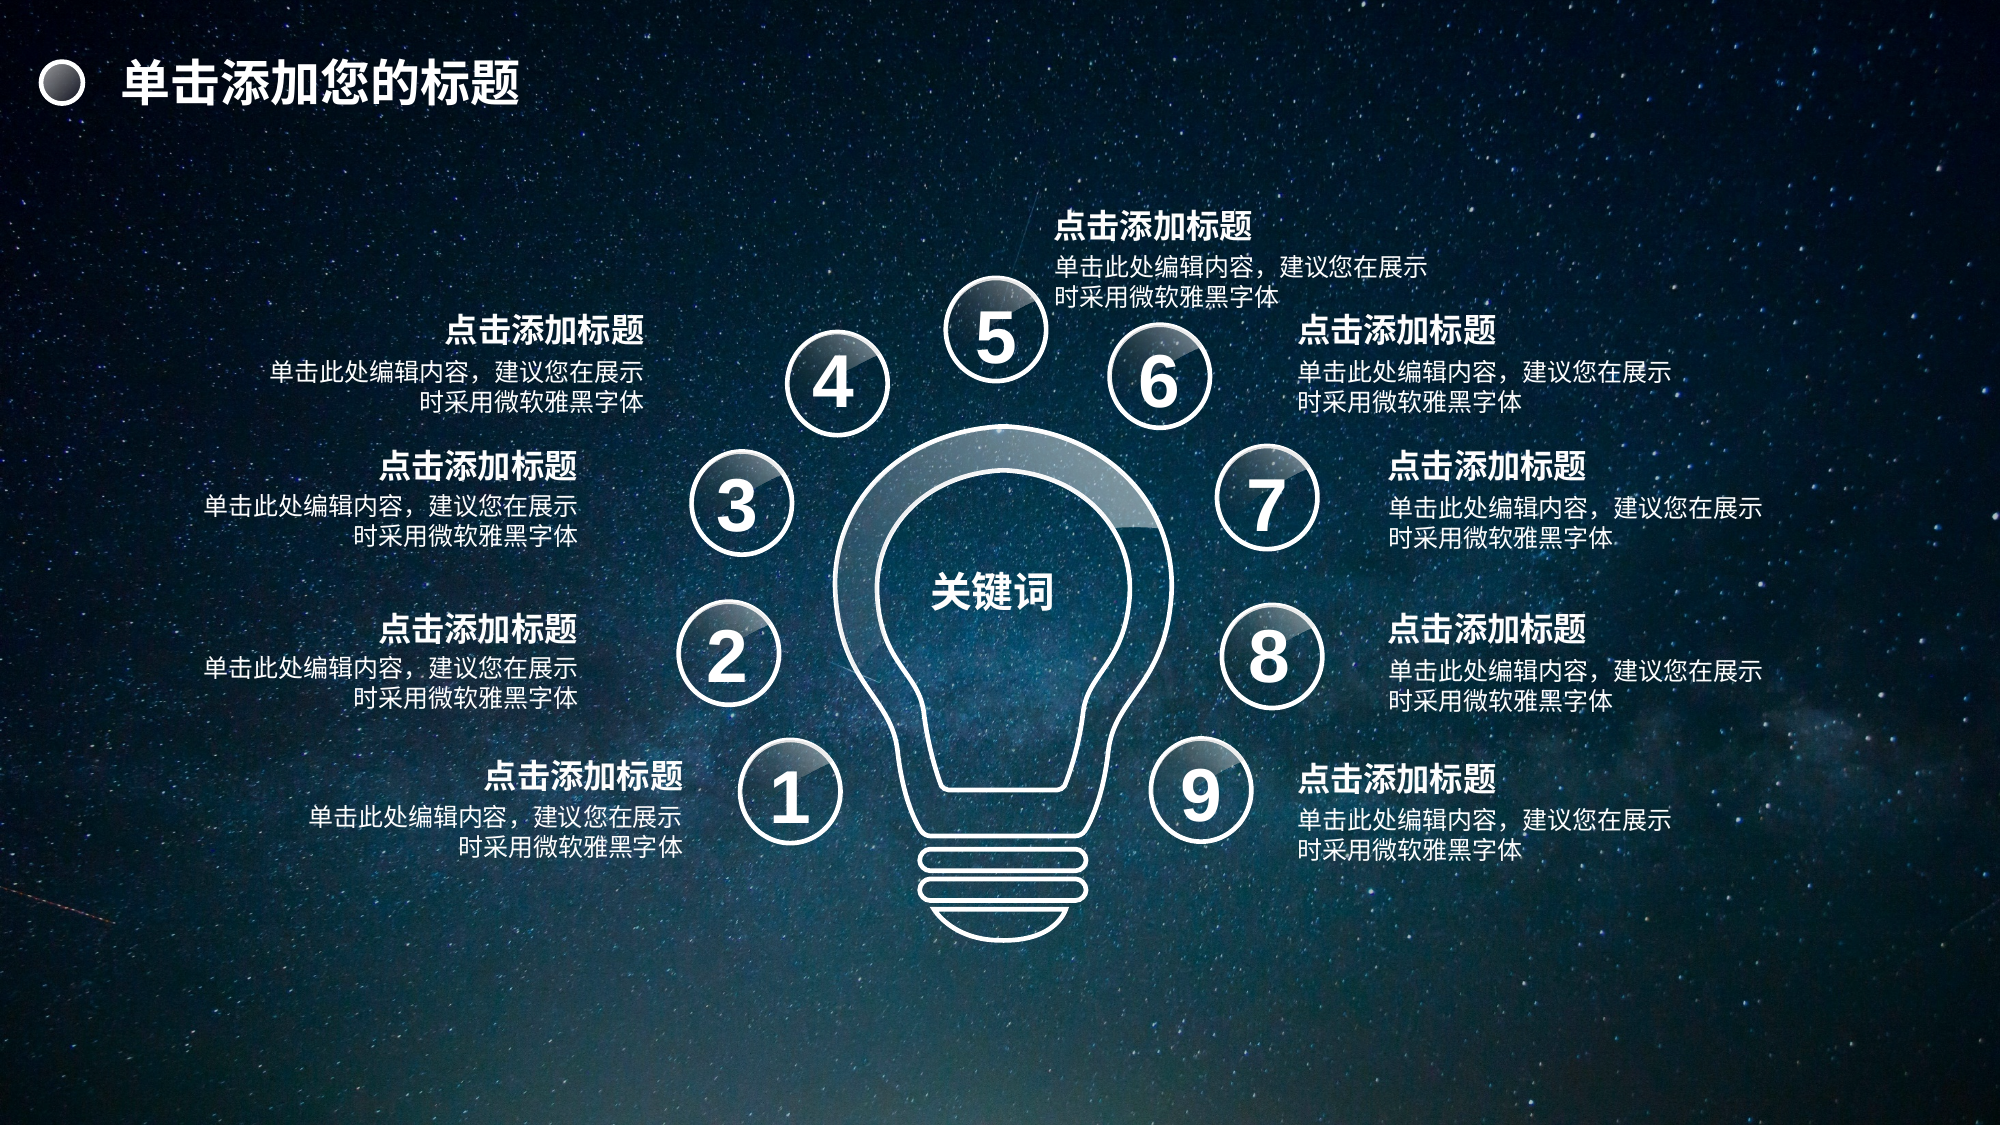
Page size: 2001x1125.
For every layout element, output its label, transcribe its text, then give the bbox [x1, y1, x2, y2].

text_box 点击添加标题 [1387, 608, 1708, 649]
text_box 点击添加标题 [483, 755, 740, 796]
text_box 3 [681, 486, 691, 531]
text_box 1 [735, 796, 740, 815]
text_box 3 [718, 447, 756, 451]
text_box 点击添加标题 [1387, 445, 1708, 486]
picture [0, 0, 2000, 1125]
text_box 4 [778, 348, 787, 407]
text_box 单击此处编辑内容，建议您在展示时采用微软雅黑字体 [1297, 804, 1681, 865]
text_box 点击添加标题 [378, 445, 699, 486]
text_box 5 [1047, 313, 1051, 354]
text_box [787, 332, 888, 436]
text_box 7 [1245, 550, 1291, 555]
text_box 单击此处编辑内容，建议您在展示时采用微软雅黑字体 [195, 490, 579, 551]
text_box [945, 277, 1047, 382]
text_box 5 [972, 382, 1019, 387]
text_box 7 [1212, 483, 1216, 520]
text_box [740, 739, 829, 844]
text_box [1177, 738, 1252, 842]
text_box 6 [1104, 356, 1109, 398]
text_box 7 [1318, 479, 1323, 523]
text_box 点击添加标题 [378, 608, 678, 649]
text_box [829, 426, 1177, 945]
text_box 8 [1214, 627, 1221, 678]
text_box 单击此处编辑内容，建议您在展示时采用微软雅黑字体 [1388, 492, 1772, 553]
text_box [1216, 445, 1318, 550]
text_box 点击添加标题 [1053, 204, 1374, 245]
text_box 9 [1252, 770, 1257, 812]
text_box 单击此处编辑内容，建议您在展示时采用微软雅黑字体 [1297, 356, 1681, 417]
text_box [678, 601, 780, 705]
text_box 6 [1210, 355, 1215, 399]
text_box 单击此处编辑内容，建议您在展示时采用微软雅黑字体 [1054, 251, 1438, 312]
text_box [1109, 324, 1210, 428]
text_box 单击此处编辑内容，建议您在展示时采用微软雅黑字体 [195, 652, 579, 713]
text_box 点击添加标题 [1297, 309, 1618, 350]
text_box 4 [804, 324, 862, 332]
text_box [1221, 604, 1323, 709]
text_box 点击添加标题 [1297, 757, 1618, 798]
text_box 2 [672, 649, 678, 675]
text_box 单击此处编辑内容，建议您在展示时采用微软雅黑字体 [261, 356, 645, 417]
text_box 8 [1246, 598, 1293, 604]
text_box 单击添加您的标题 [105, 43, 801, 119]
text_box 单击此处编辑内容，建议您在展示时采用微软雅黑字体 [300, 801, 684, 862]
text_box 5 [941, 313, 945, 354]
text_box 单击此处编辑内容，建议您在展示时采用微软雅黑字体 [1388, 654, 1772, 715]
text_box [691, 451, 792, 555]
text_box 点击添加标题 [444, 309, 766, 350]
